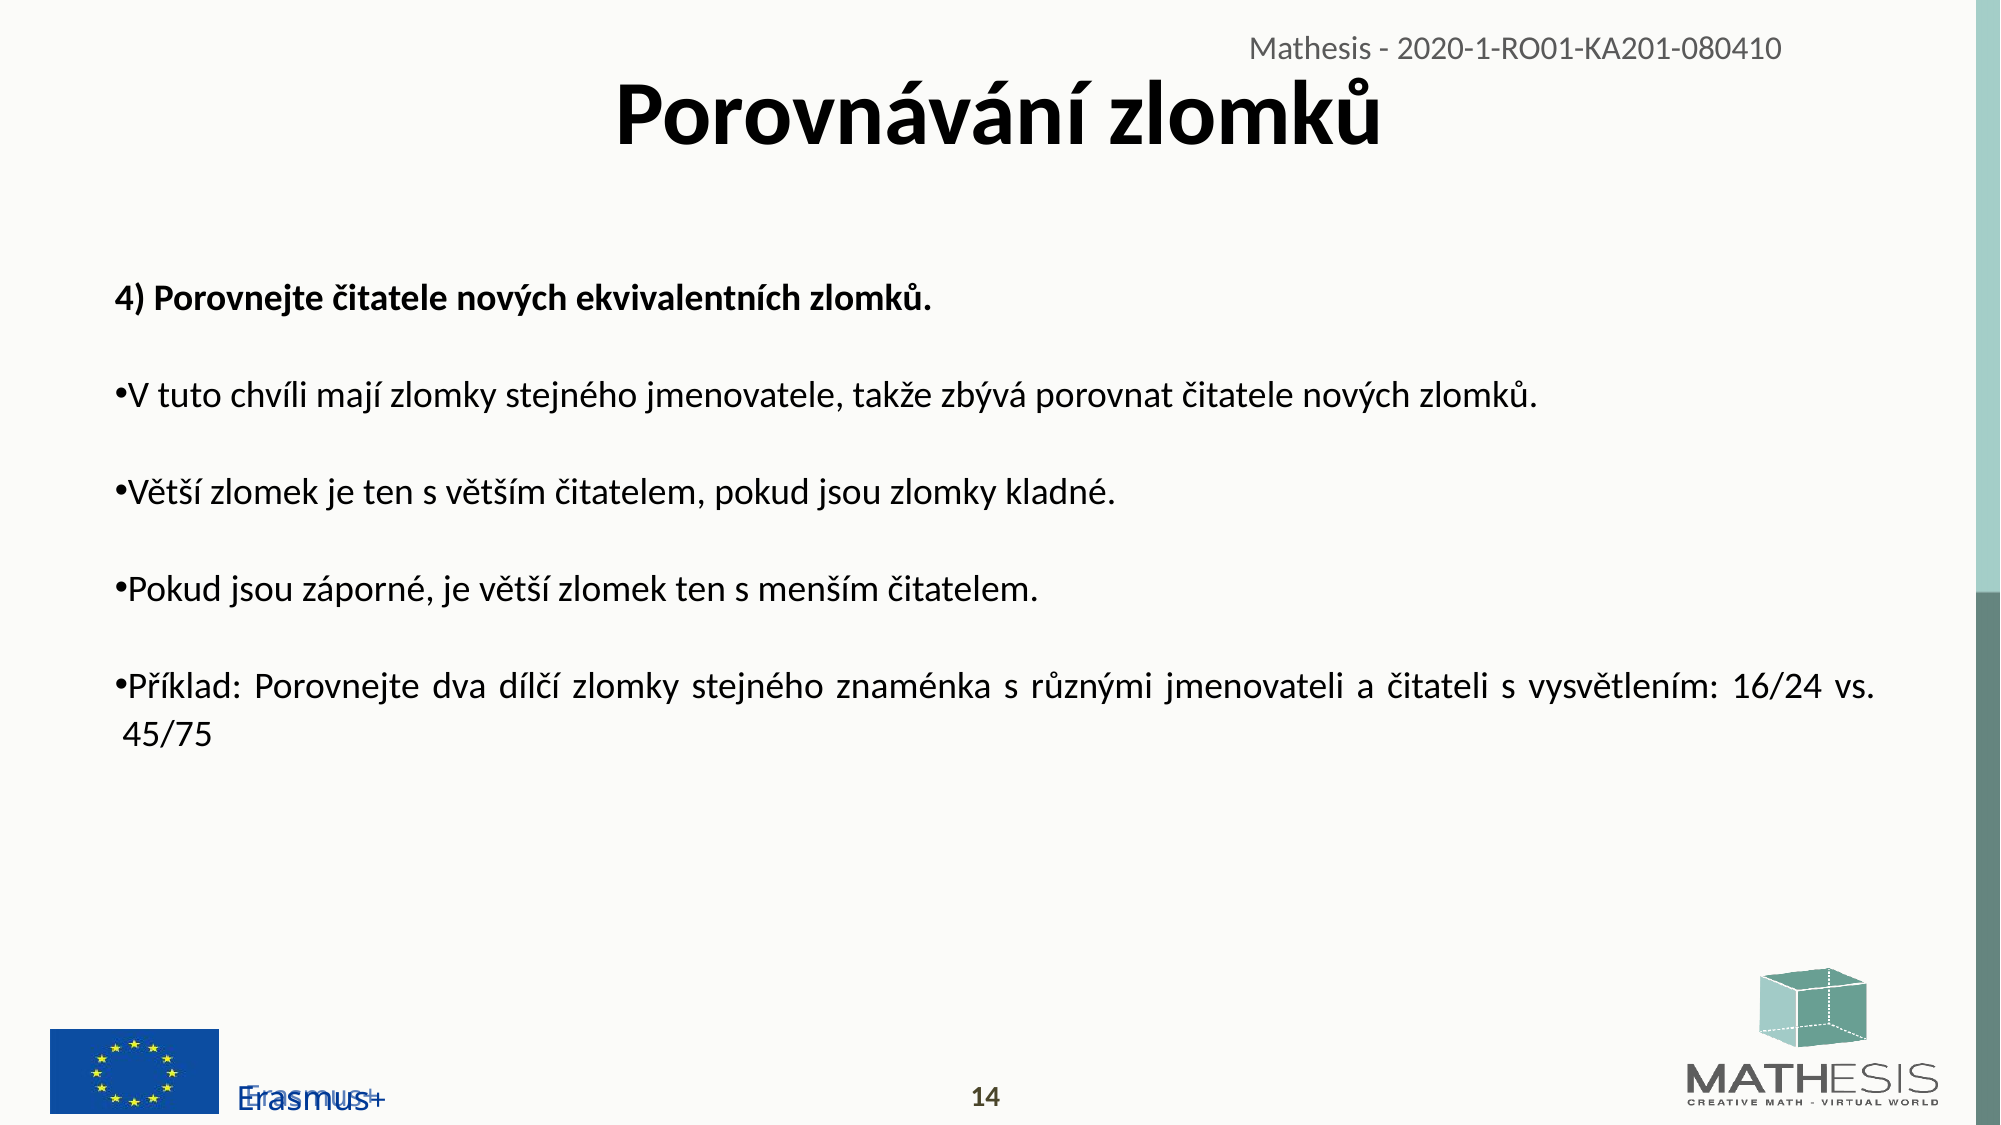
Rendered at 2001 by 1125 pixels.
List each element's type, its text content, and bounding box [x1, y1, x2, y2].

picture [50, 1029, 219, 1114]
title Porovnávání zlomků [99, 45, 1900, 233]
list 4) Porovnejte čitatele nových ekvivalentních zlomků. V tuto chvíli mají zlomky stejného jmenovatele, takže zbývá porovnat čitatele nových zlomků. Větší zlomek je ten s větším čitatelem, pokud jsou zlomky kladné. Pokud jsou záporné, je větší zlomek ten s menším čitatelem. Příklad: Porovnejte dva dílčí zlomky stejného znaménka s různými jmenovateli a čitateli s vysvětlením: 16/24 vs. 45/75 [99, 262, 1900, 1005]
